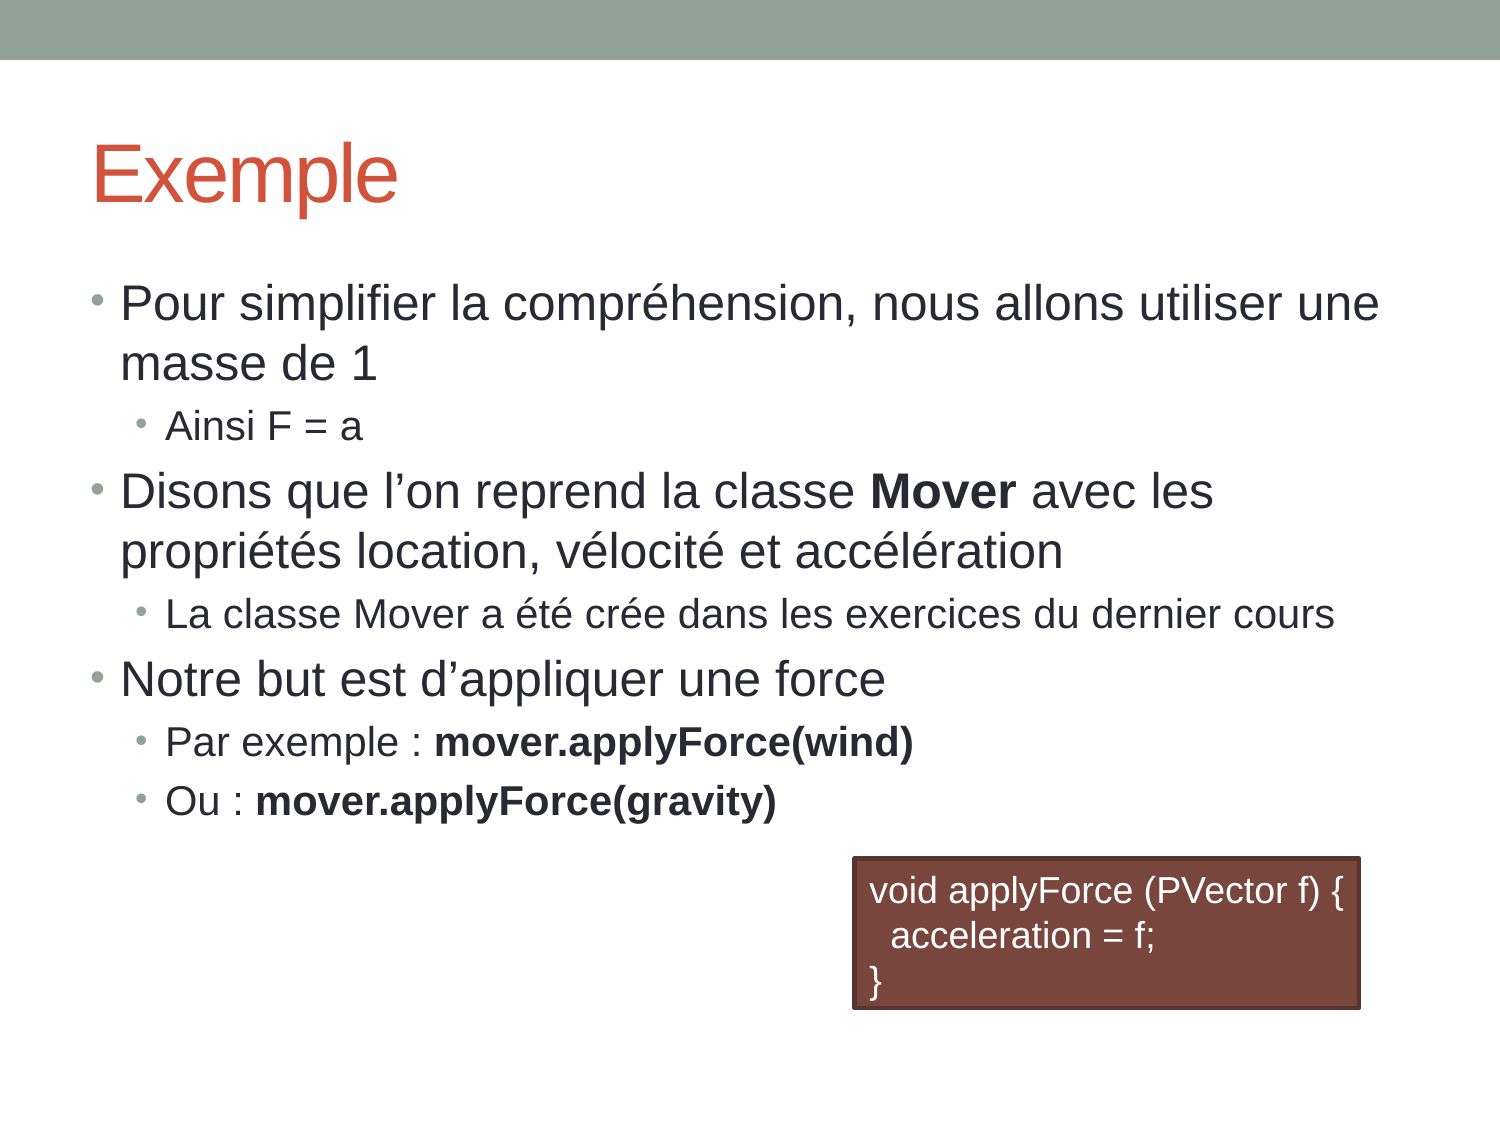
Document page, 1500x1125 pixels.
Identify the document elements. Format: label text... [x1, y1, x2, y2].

title Exemple [75, 87, 1425, 250]
list Pour simplifier la compréhension, nous allons utiliser une masse de 1 Ainsi F = a Disons que l’on reprend la classe Mover avec les propriétés location, vélocité et accélération La classe Mover a été crée dans les exercices du dernier cours Notre but est d’appliquer une force Par exemple : mover.applyForce(wind) Ou : mover.applyForce(gravity) [75, 262, 1425, 1063]
text_box void applyForce (PVector f) { acceleration = f; } [852, 856, 1361, 1010]
